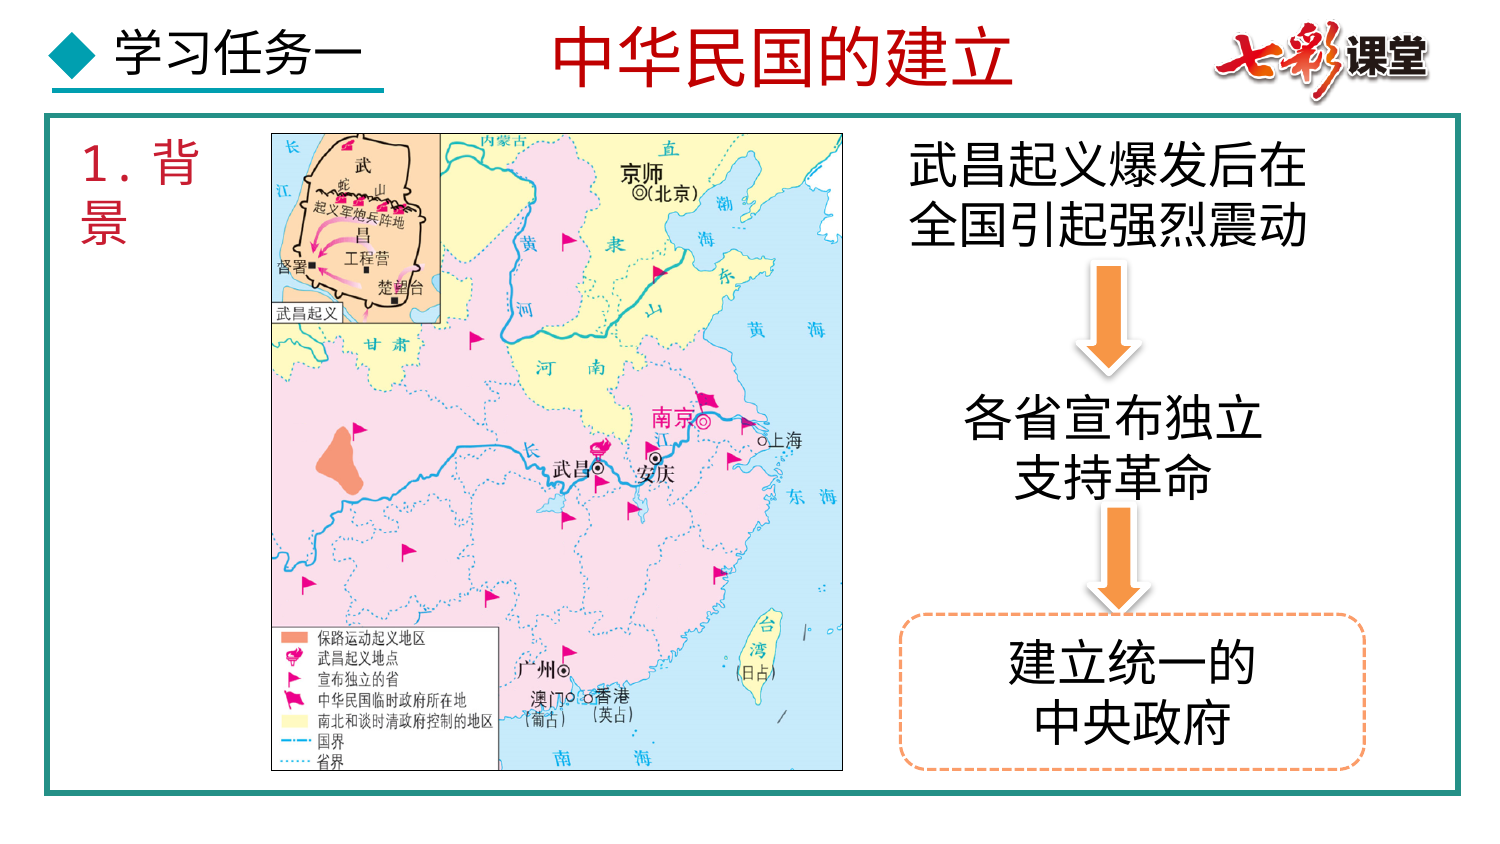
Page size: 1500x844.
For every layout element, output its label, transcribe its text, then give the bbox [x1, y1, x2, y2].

text_box 各省宣布独立 支持革命 [888, 378, 1340, 514]
text_box [1078, 262, 1140, 374]
text_box 武昌起义爆发后在 全国引起强烈震动 [876, 126, 1341, 262]
picture [1210, 15, 1434, 106]
picture [271, 132, 844, 771]
text_box 1.背景 [64, 124, 255, 259]
text_box [1089, 514, 1149, 614]
text_box 建立统一的 中央政府 [900, 614, 1365, 770]
text_box 中华民国的建立 [534, 8, 1055, 104]
